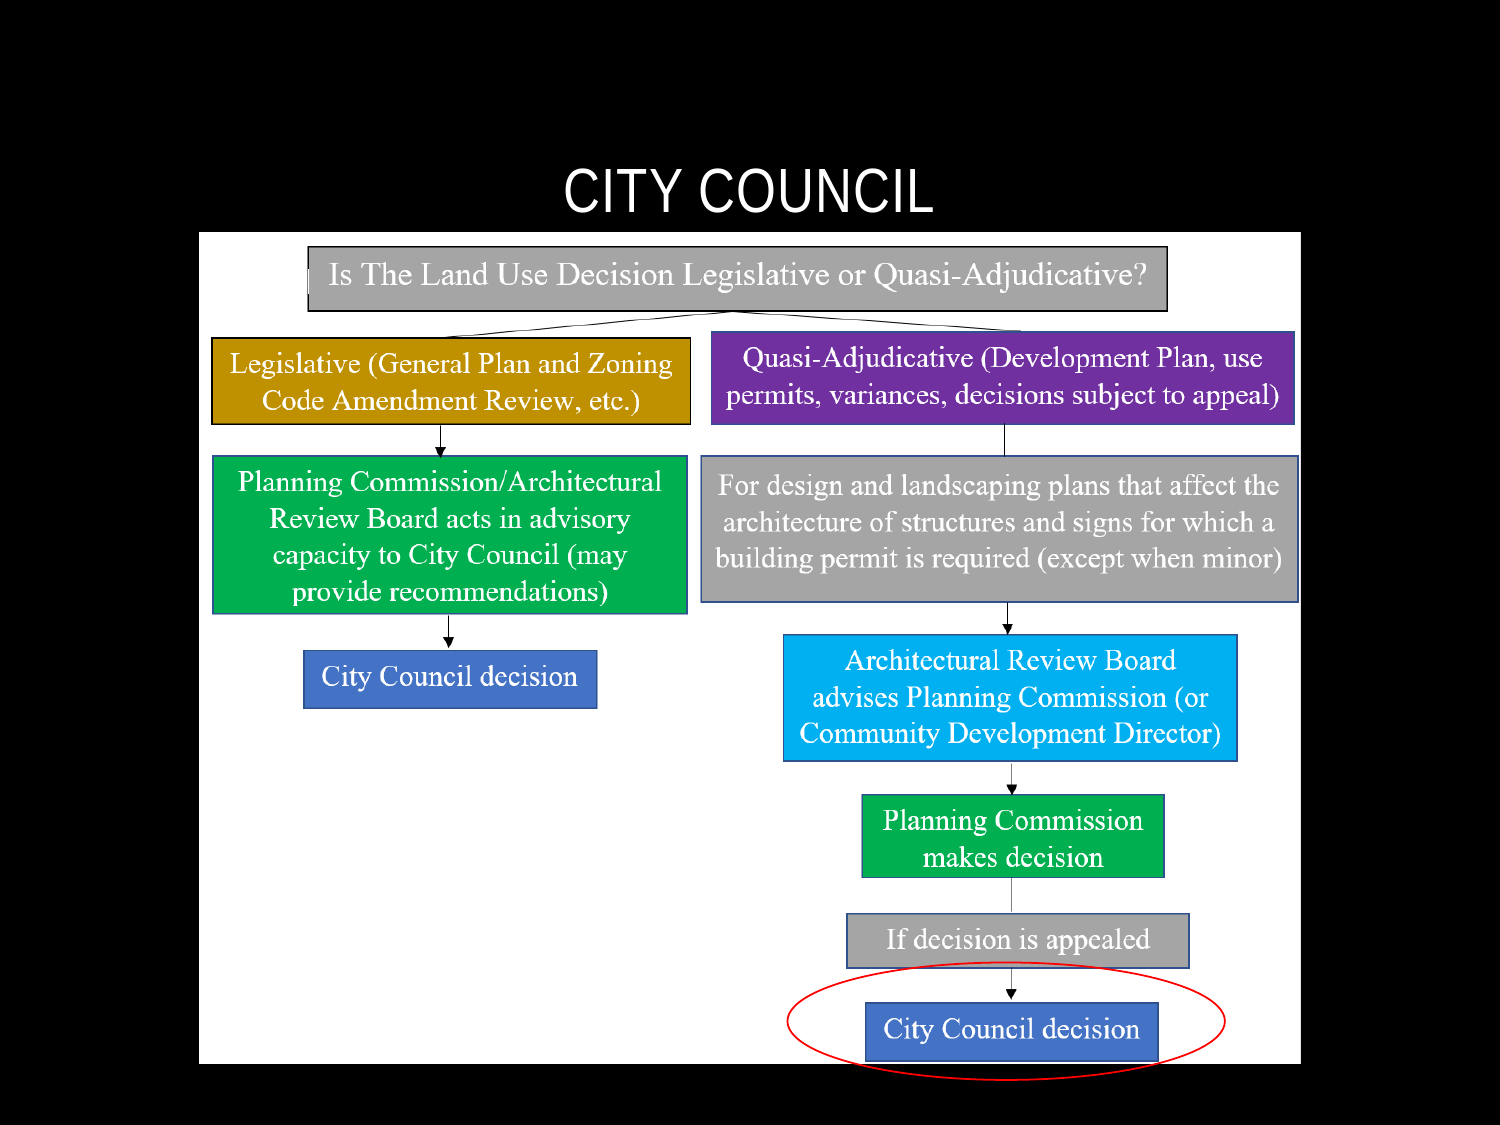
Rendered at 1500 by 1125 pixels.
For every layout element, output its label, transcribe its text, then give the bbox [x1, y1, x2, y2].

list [199, 232, 1301, 1064]
title CITY COUNCIL [99, 45, 1400, 233]
text_box [928, 1077, 1084, 1081]
